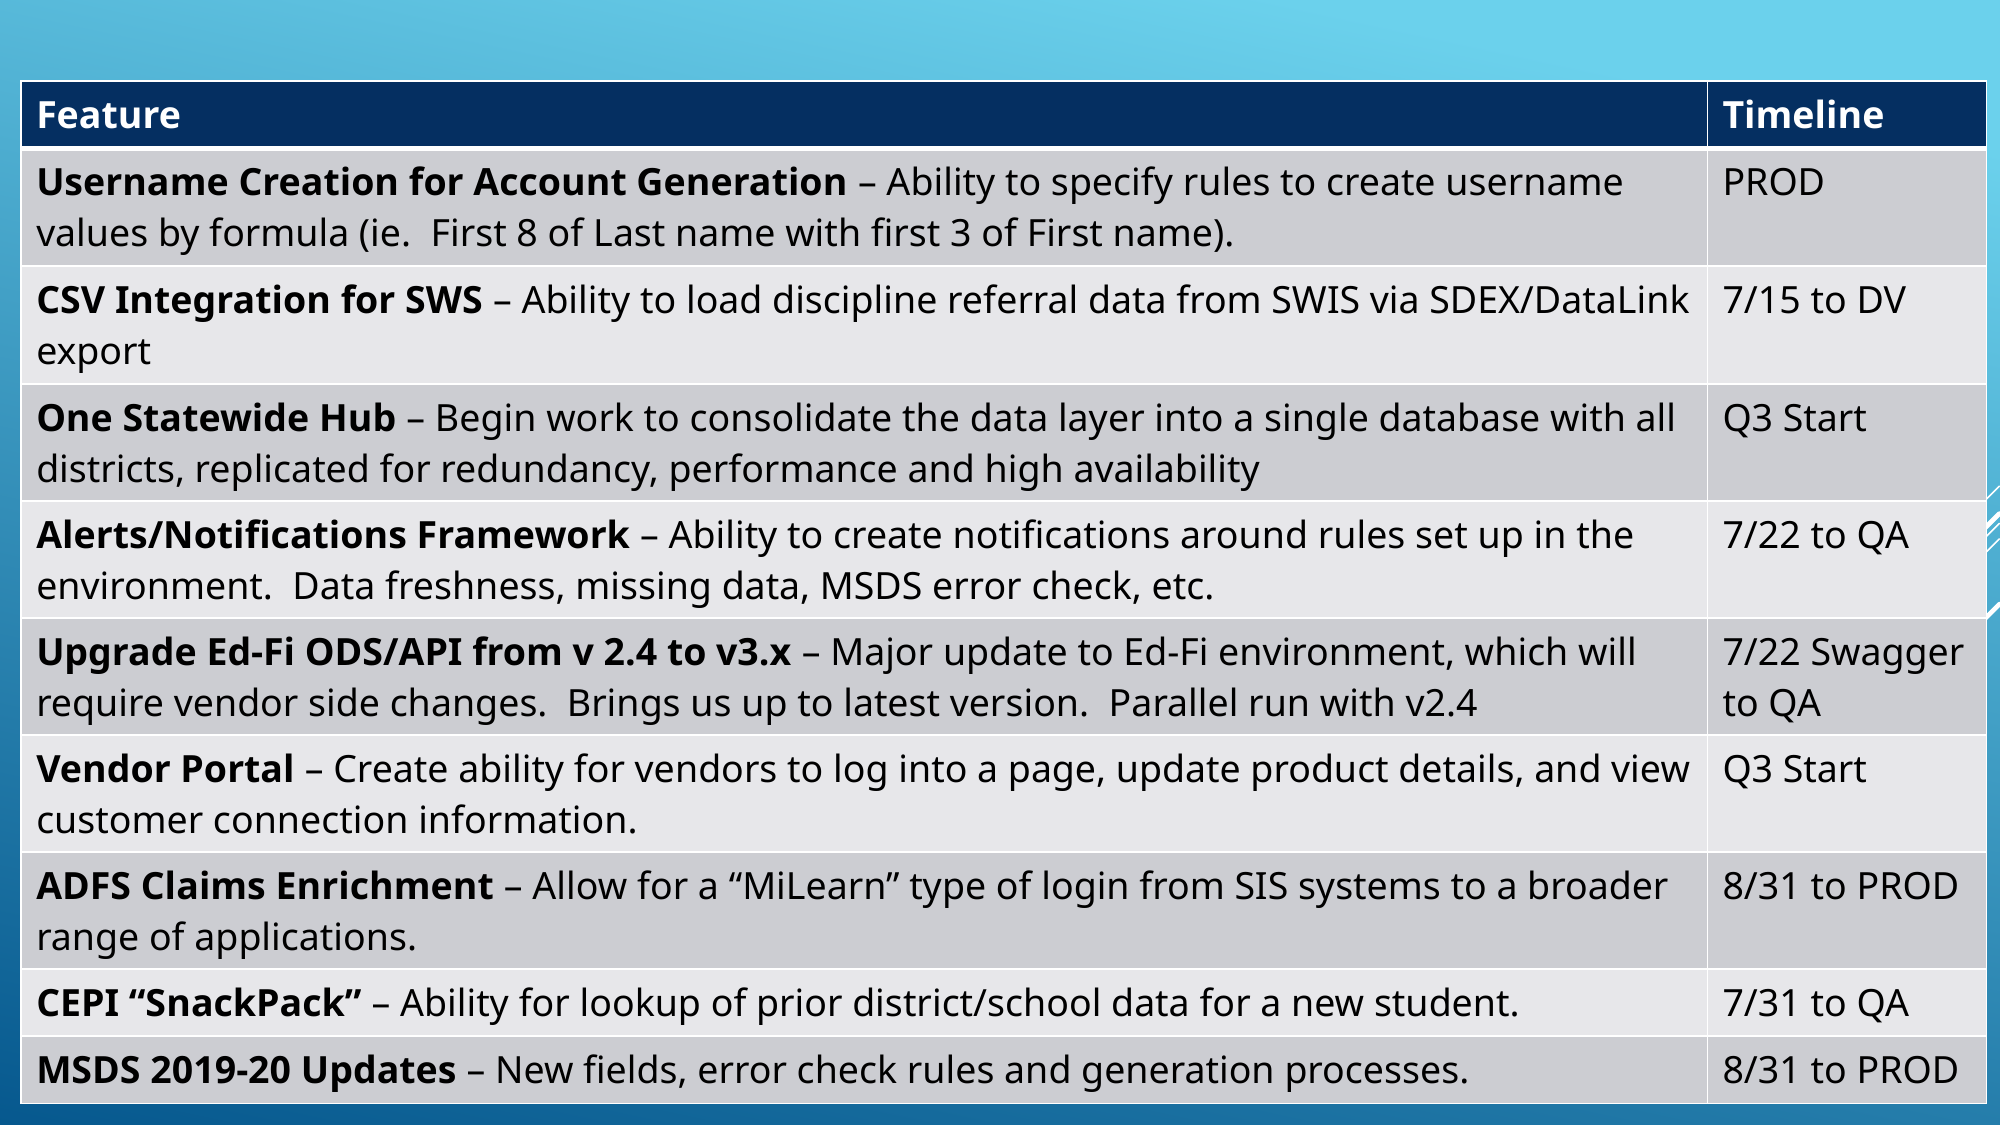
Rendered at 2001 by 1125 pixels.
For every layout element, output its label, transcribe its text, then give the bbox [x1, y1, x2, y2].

table_cell 7/22 to QA [1708, 502, 1986, 617]
table_cell PROD [1708, 151, 1986, 265]
table_cell Q3 Start [1708, 736, 1986, 851]
table_cell CSV Integration for SWS – Ability to load discipline referral data from SWIS via SDEX/DataLink export [22, 267, 1707, 383]
table_header Timeline [1708, 82, 1986, 146]
table_cell One Statewide Hub – Begin work to consolidate the data layer into a single database with all districts, replicated for redundancy, performance and high availability [22, 385, 1707, 500]
table_cell Alerts/Notifications Framework – Ability to create notifications around rules set up in the environment. Data freshness, missing data, MSDS error check, etc. [22, 502, 1707, 617]
table_cell Upgrade Ed-Fi ODS/API from v 2.4 to v3.x – Major update to Ed-Fi environment, which will require vendor side changes. Brings us up to latest version. Parallel run with v2.4 [22, 619, 1707, 734]
table_cell Vendor Portal – Create ability for vendors to log into a page, update product details, and view customer connection information. [22, 736, 1707, 851]
table_cell 7/31 to QA [1708, 970, 1986, 1035]
table_cell 7/15 to DV [1708, 267, 1986, 383]
table_cell MSDS 2019-20 Updates – New fields, error check rules and generation processes. [22, 1037, 1707, 1103]
table_cell CEPI “SnackPack” – Ability for lookup of prior district/school data for a new student. [22, 970, 1707, 1035]
table_cell Username Creation for Account Generation – Ability to specify rules to create username values by formula (ie. First 8 of Last name with first 3 of First name). [22, 151, 1707, 265]
table_cell 7/22 Swagger to QA [1708, 619, 1986, 734]
table_cell Q3 Start [1708, 385, 1986, 500]
table_cell ADFS Claims Enrichment – Allow for a “MiLearn” type of login from SIS systems to a broader range of applications. [22, 853, 1707, 968]
table_cell 8/31 to PROD [1708, 853, 1986, 968]
table_header Feature [22, 82, 1707, 146]
table_cell 8/31 to PROD [1708, 1037, 1986, 1103]
